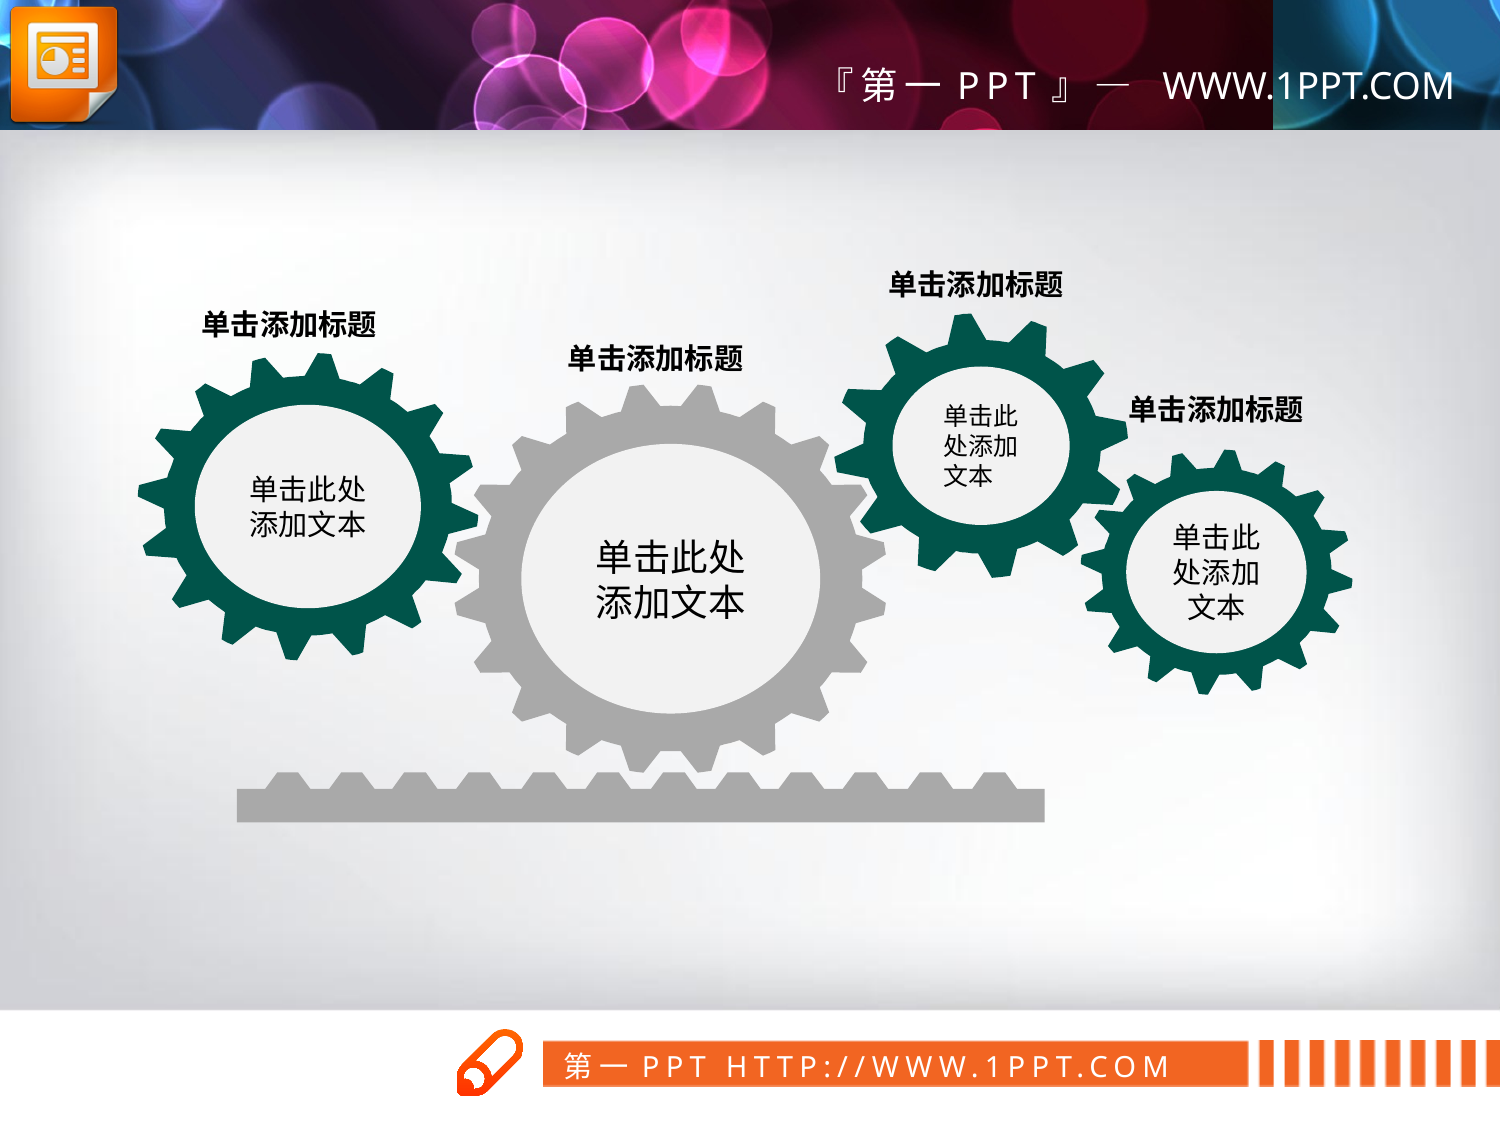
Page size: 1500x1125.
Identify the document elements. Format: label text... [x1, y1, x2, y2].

picture [0, 0, 1500, 1012]
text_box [834, 313, 1129, 579]
text_box 单击添加标题 [513, 333, 798, 383]
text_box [454, 384, 887, 773]
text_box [137, 352, 479, 661]
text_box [1080, 449, 1353, 695]
text_box 单击添加标题 [147, 298, 432, 349]
text_box [236, 772, 1045, 823]
text_box 单击添加标题 [1132, 383, 1341, 434]
text_box 单击添加标题 [834, 258, 1118, 309]
picture [543, 1040, 1500, 1087]
